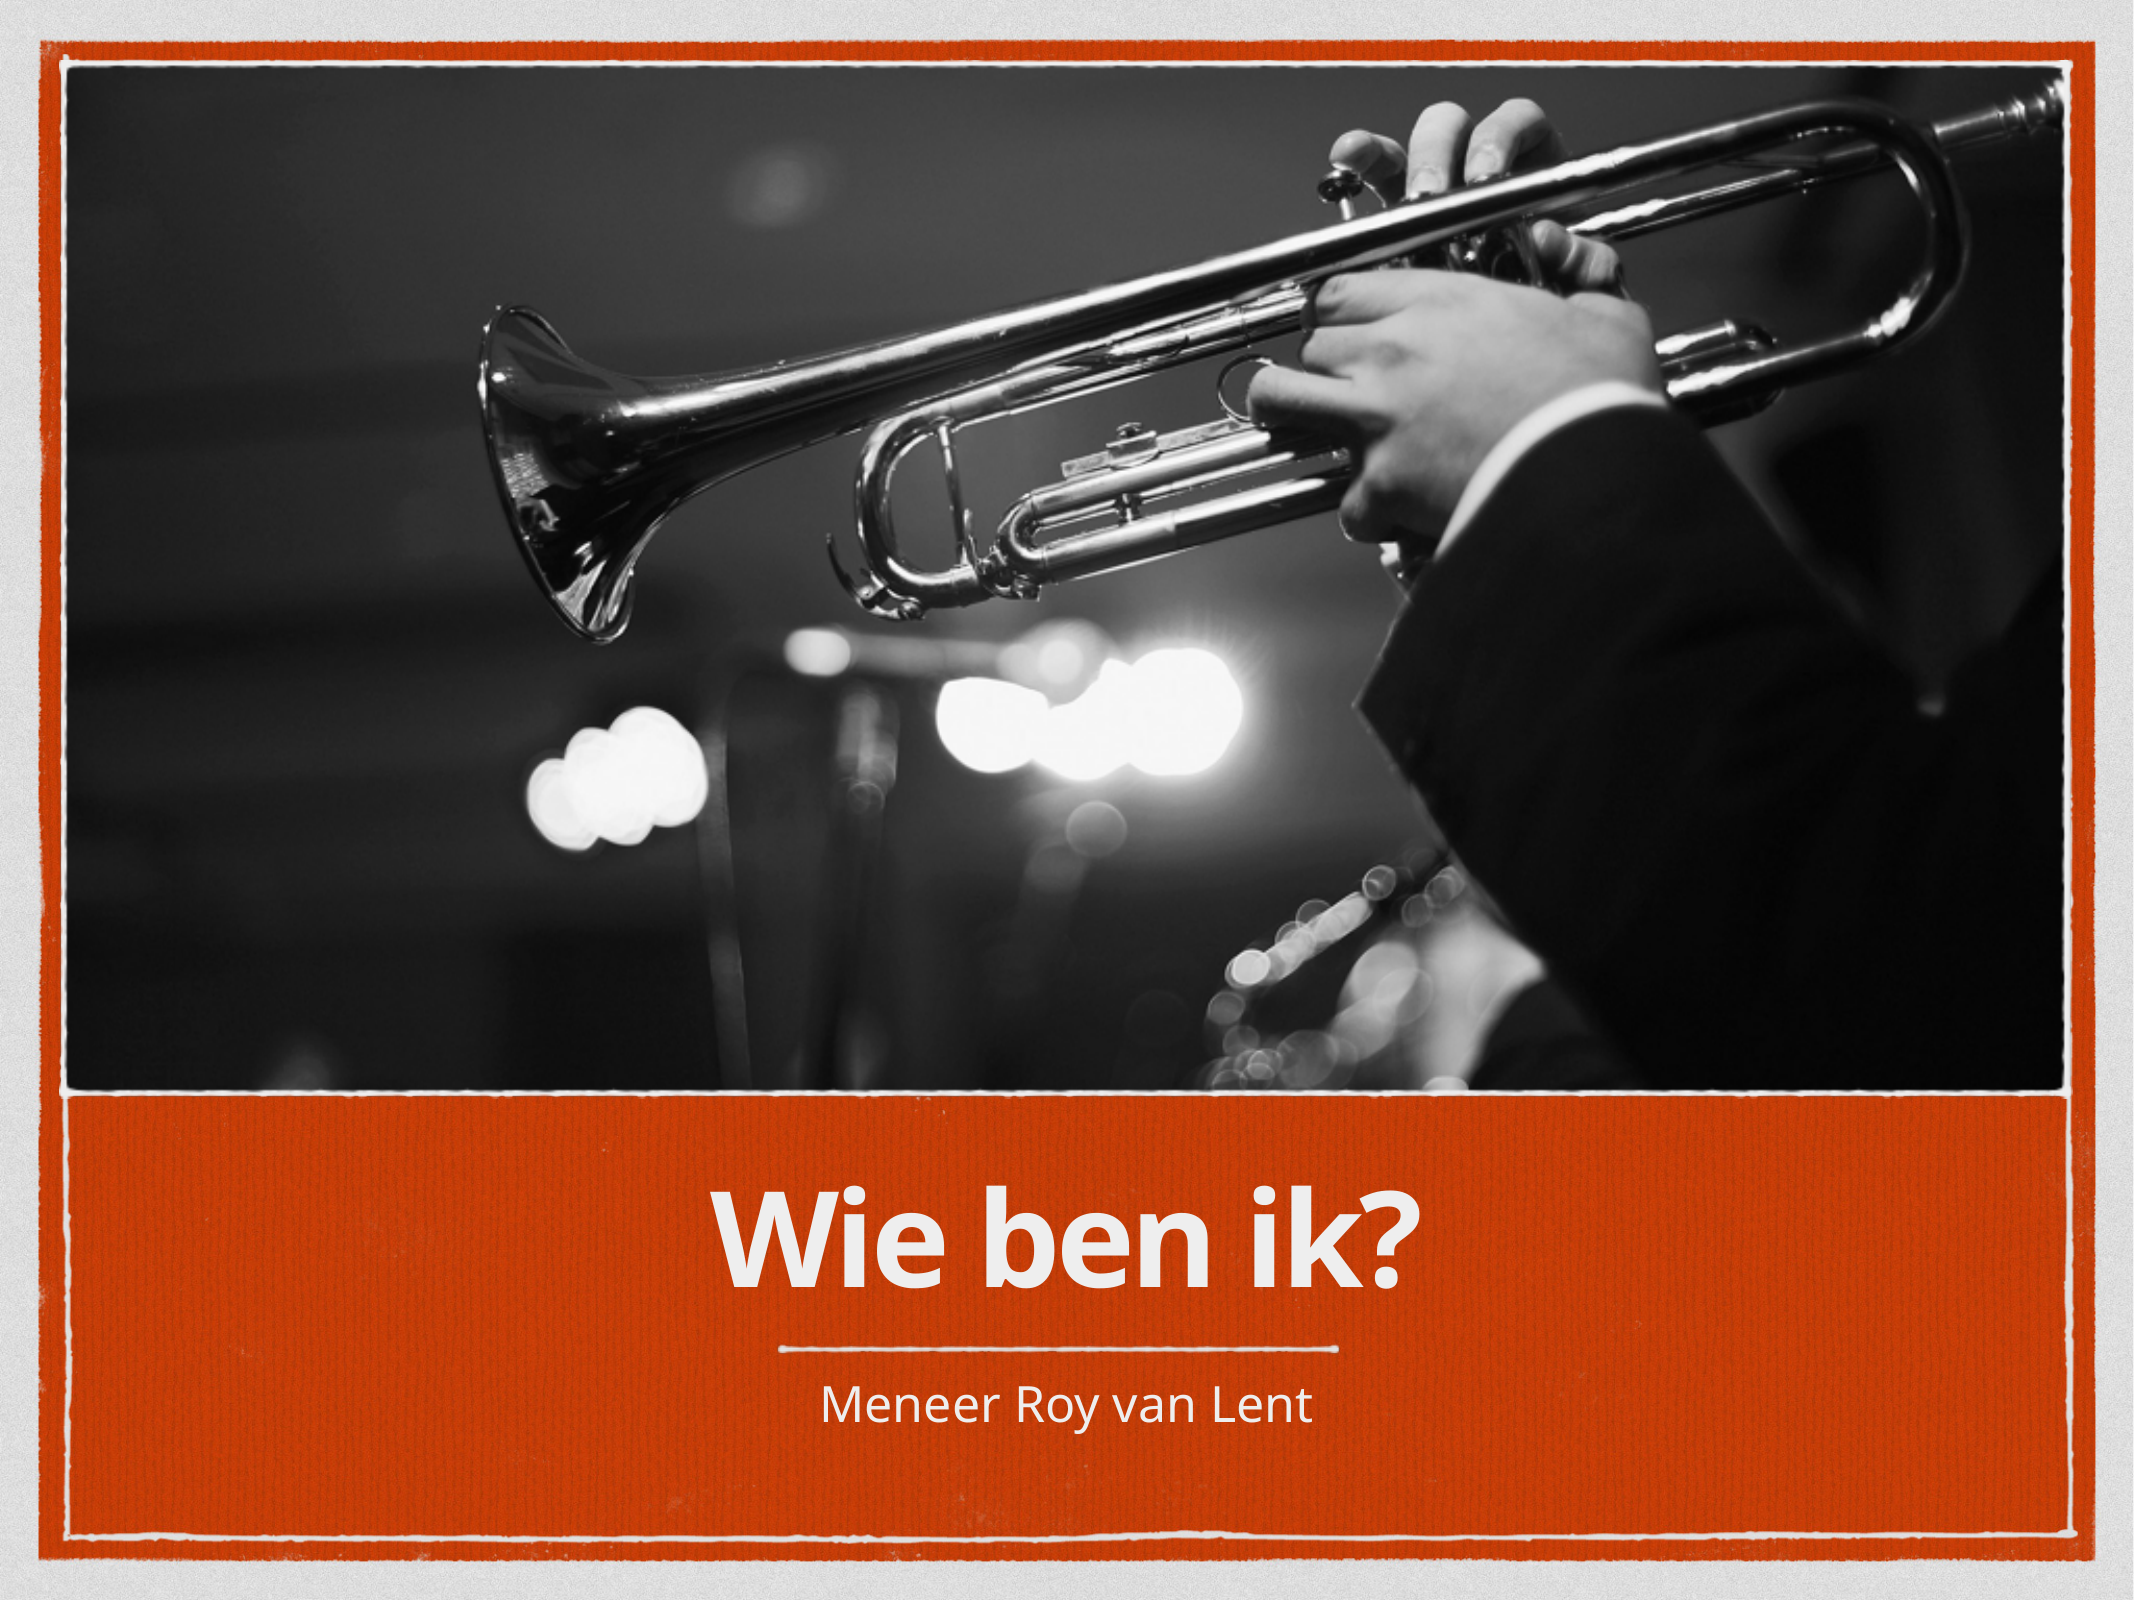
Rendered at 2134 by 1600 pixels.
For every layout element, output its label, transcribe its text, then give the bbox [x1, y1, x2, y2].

title Wie ben ik? [103, 1122, 2030, 1324]
picture [0, 0, 2134, 1600]
list Meneer Roy van Lent [103, 1364, 2030, 1509]
